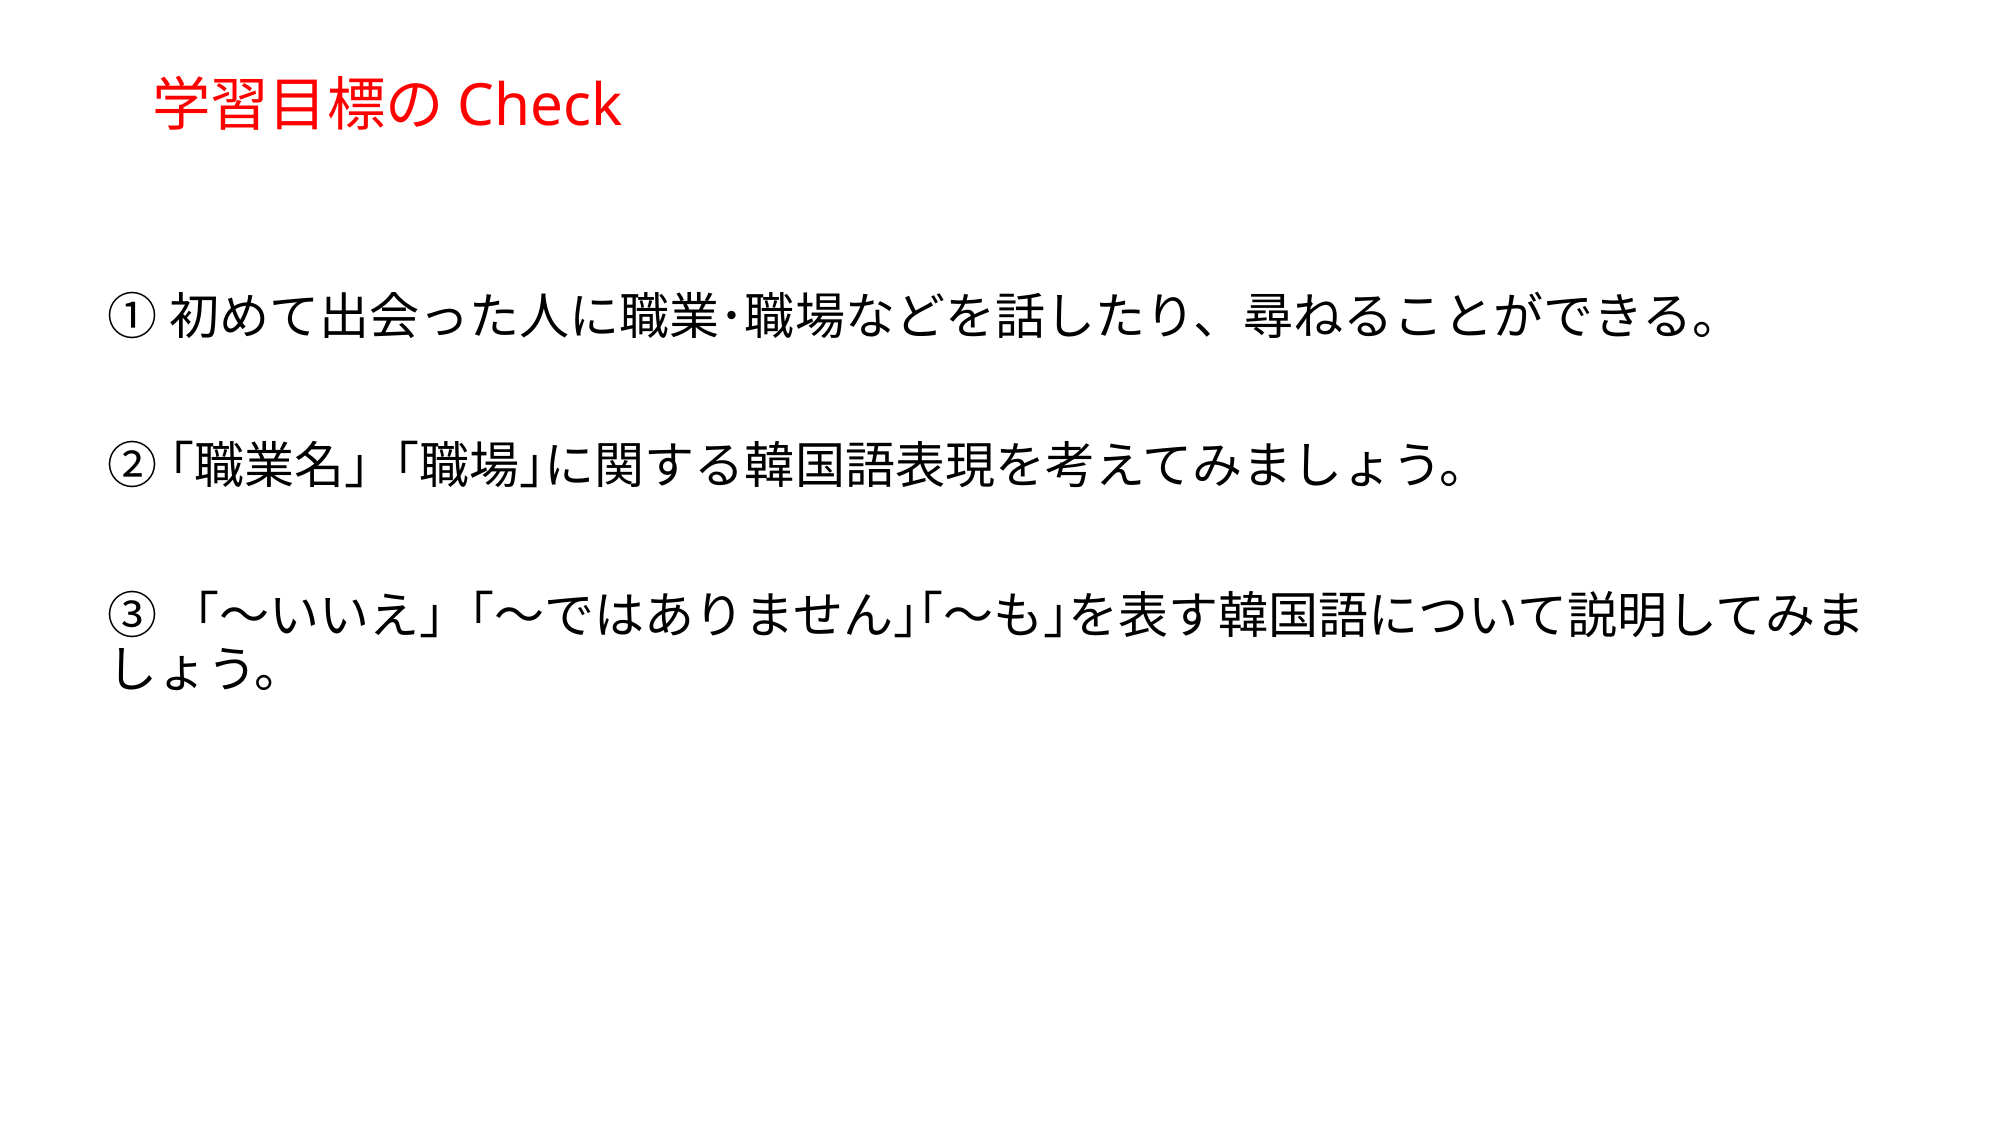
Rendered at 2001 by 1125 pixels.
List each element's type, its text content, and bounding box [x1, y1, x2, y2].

title 学習目標のCheck [137, 38, 1863, 175]
list ①初めて出会った人に職業･職場などを話したり、尋ねることができる。 ②｢職業名｣「職場｣に関する韓国語表現を考えてみましょう。 ③「～いいえ」｢～ではありません｣｢～も｣を表す韓国語について説明してみましょう。 [92, 192, 1927, 948]
